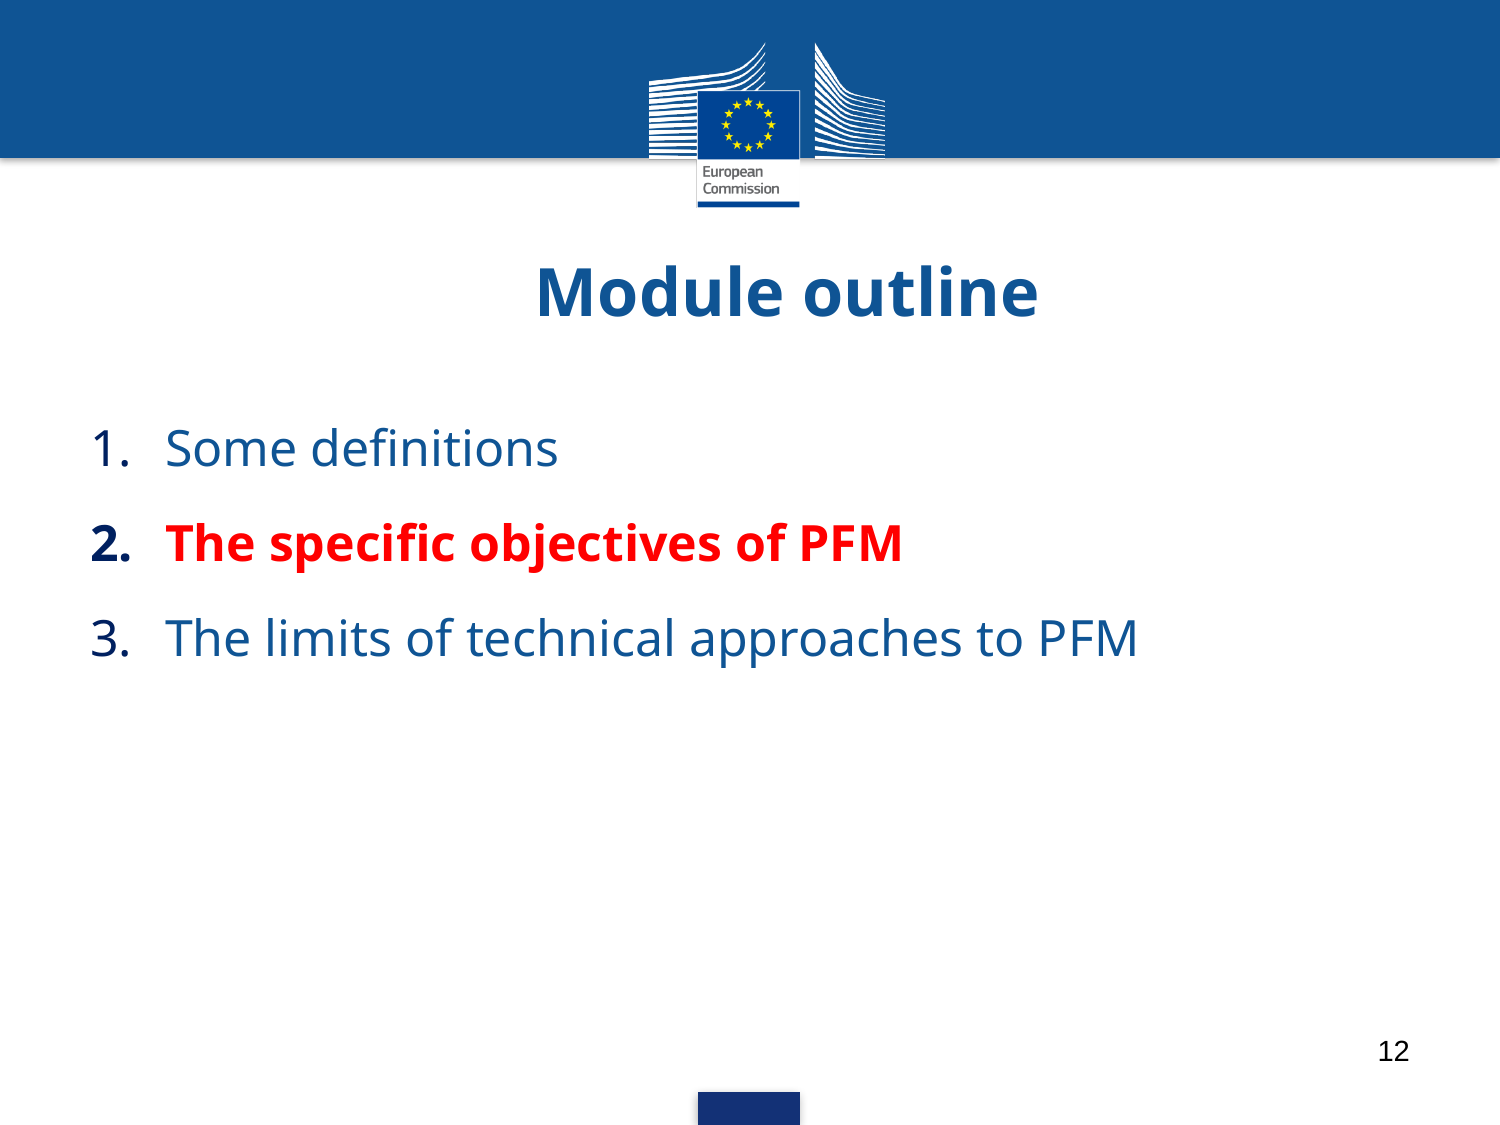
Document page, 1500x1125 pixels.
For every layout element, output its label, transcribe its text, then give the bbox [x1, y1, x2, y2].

slide_number 12 [1074, 1024, 1426, 1103]
picture [649, 42, 885, 196]
title Module outline [0, 196, 1500, 385]
list Some definitions The specific objectives of PFM The limits of technical approaches to PFM [74, 408, 1426, 752]
